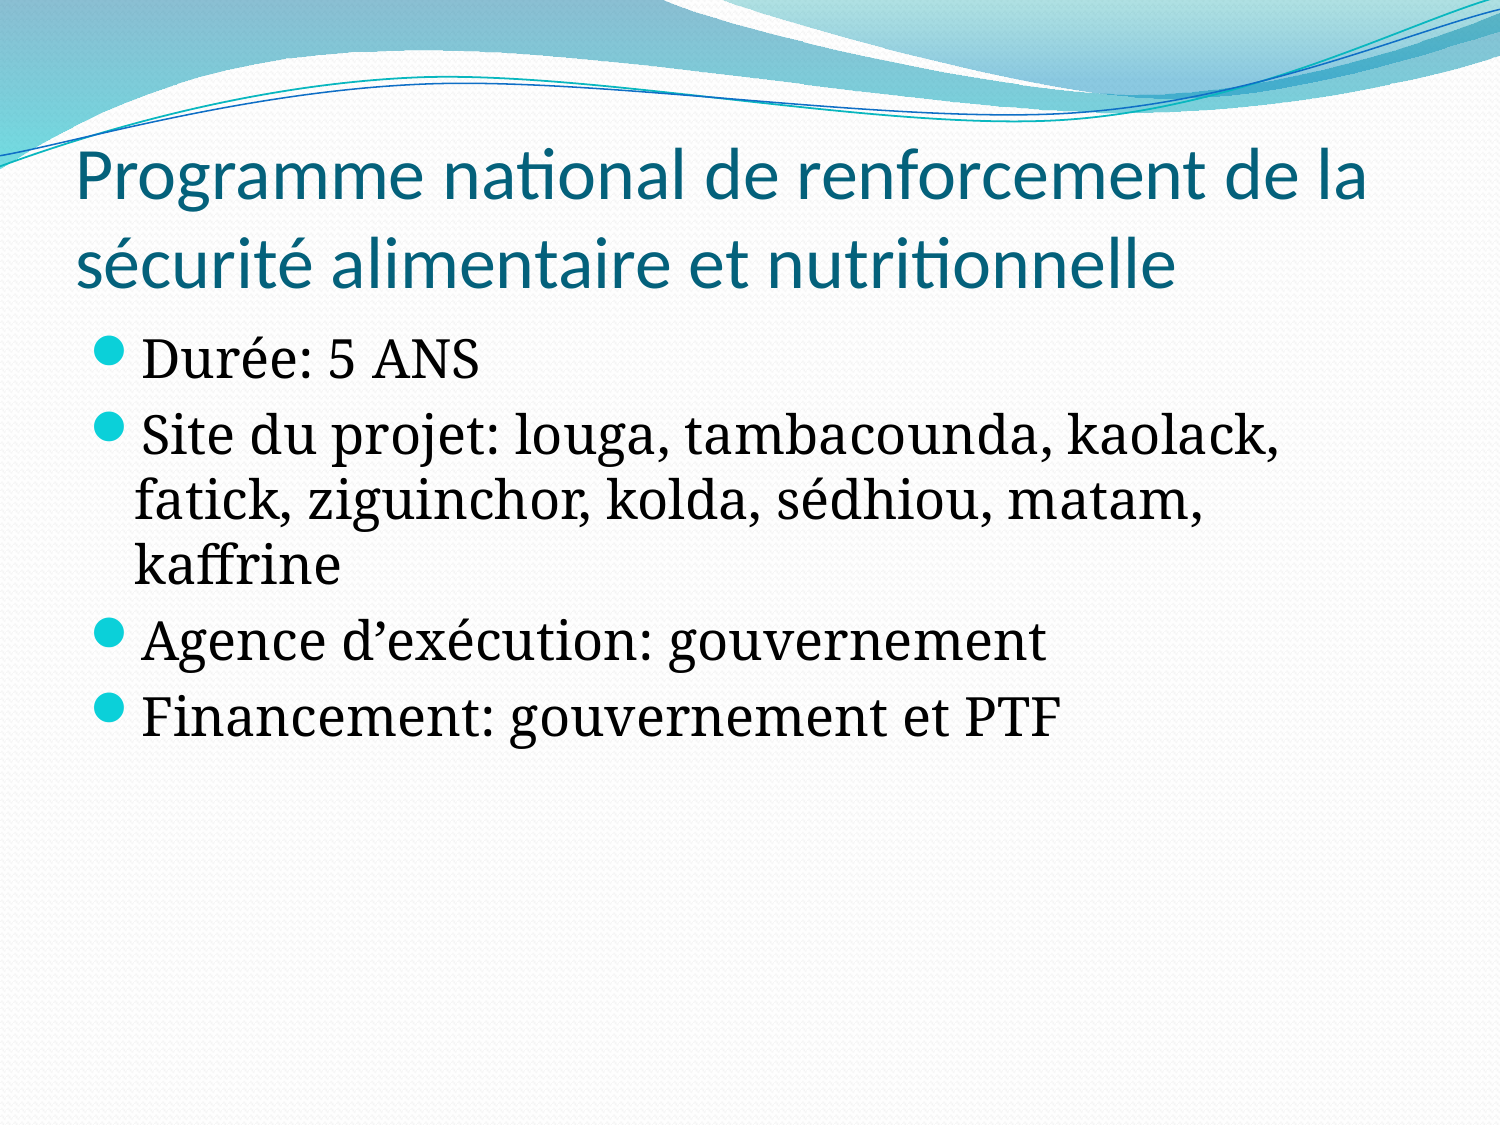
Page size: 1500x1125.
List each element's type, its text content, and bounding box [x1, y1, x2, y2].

title Programme national de renforcement de la sécurité alimentaire et nutritionnelle [75, 115, 1425, 303]
list Durée: 5 ANS Site du projet: louga, tambacounda, kaolack, fatick, ziguinchor, kolda, sédhiou, matam, kaffrine Agence d’exécution: gouvernement Financement: gouvernement et PTF [75, 317, 1425, 1038]
